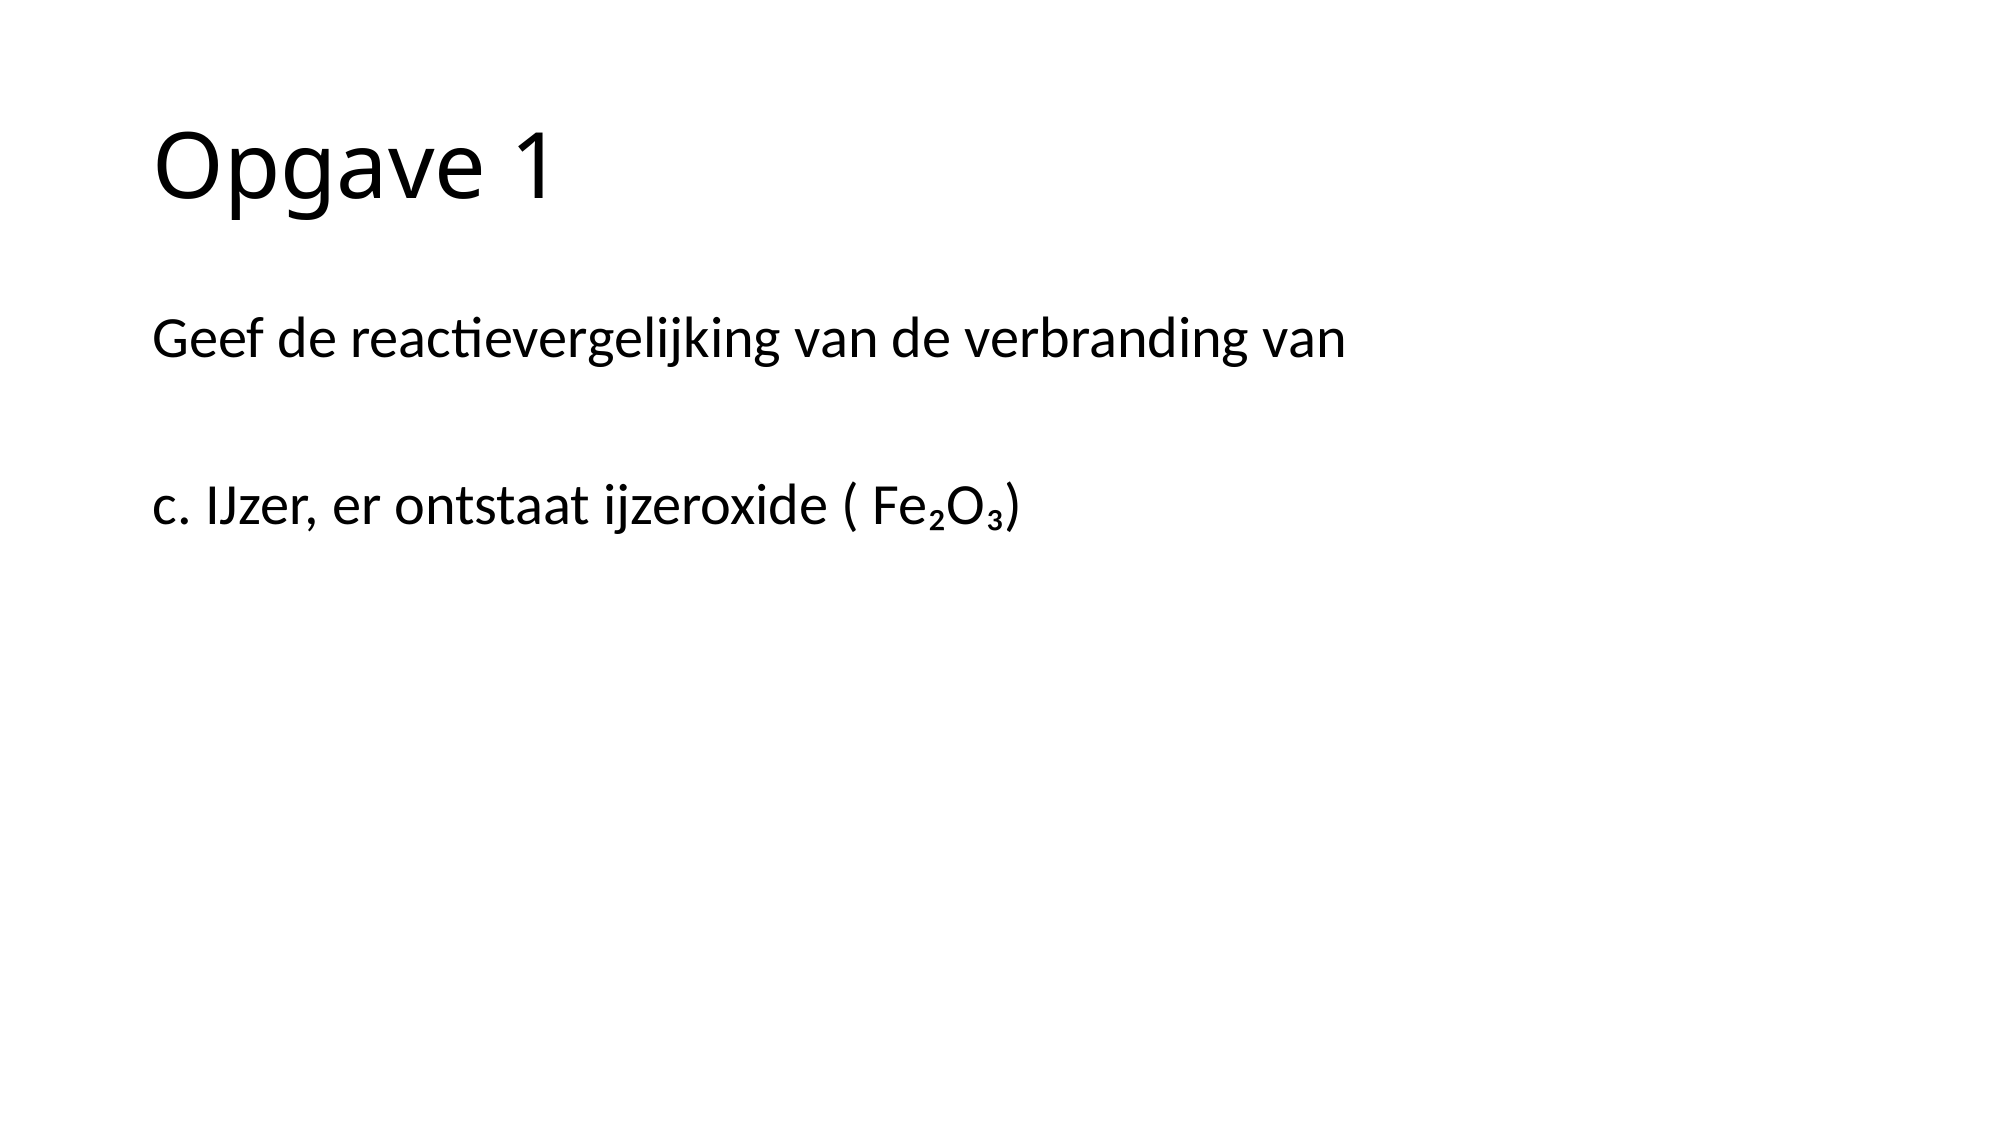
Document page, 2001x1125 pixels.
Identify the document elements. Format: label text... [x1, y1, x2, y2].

title Opgave 1 [137, 59, 1863, 278]
list Geef de reactievergelijking van de verbranding van c. IJzer, er ontstaat ijzeroxide ( Fe₂O₃) [137, 299, 1863, 1014]
